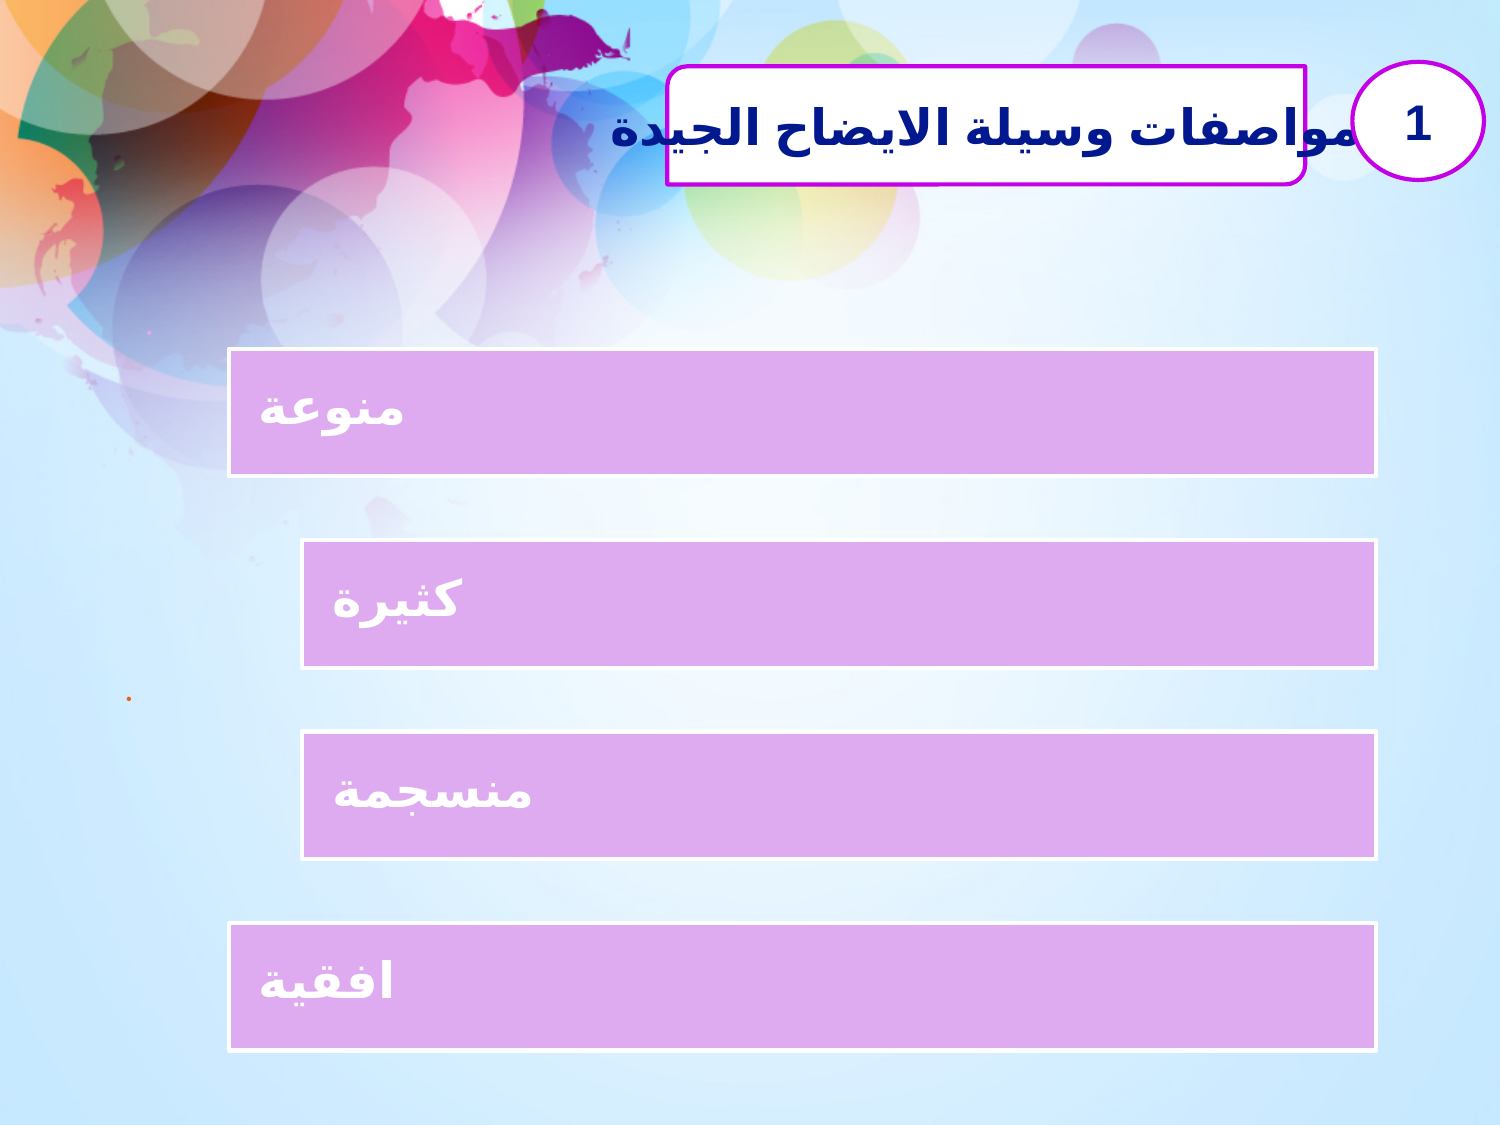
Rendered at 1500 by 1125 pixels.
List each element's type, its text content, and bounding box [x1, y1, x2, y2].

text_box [123, 228, 1377, 1059]
picture [0, 0, 1500, 1125]
text_box مواصفات وسيلة الايضاح الجيدة [665, 64, 1308, 187]
text_box 1 [1350, 59, 1487, 183]
